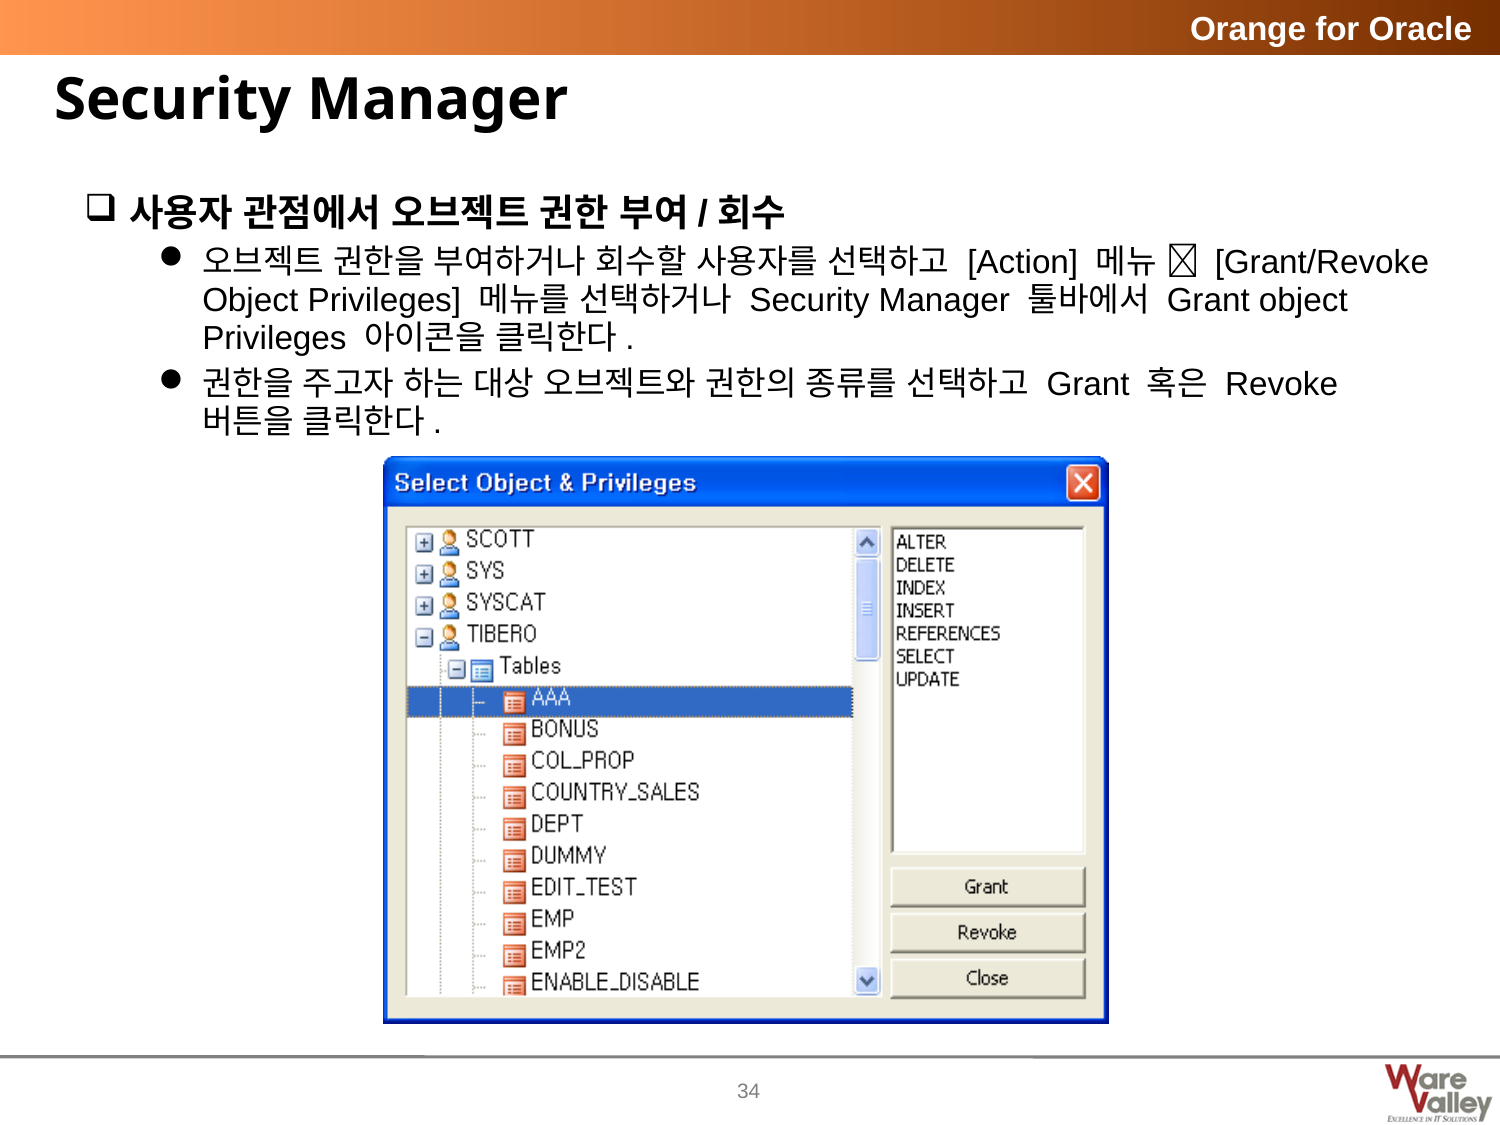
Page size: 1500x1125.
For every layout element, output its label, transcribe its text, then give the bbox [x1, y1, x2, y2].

picture [1376, 1060, 1500, 1125]
picture [383, 455, 1109, 1024]
list 사용자 관점에서 오브젝트 권한 부여/회수 오브젝트 권한을 부여하거나 회수할 사용자를 선택하고 [Action] 메뉴  [Grant/Revoke Object Privileges] 메뉴를 선택하거나 Security Manager 툴바에서 Grant object Privileges 아이콘을 클릭한다. 권한을 주고자 하는 대상 오브젝트와 권한의 종류를 선택하고 Grant 혹은 Revoke 버튼을 클릭한다. [69, 184, 1459, 1012]
title Security Manager [39, 54, 1461, 150]
